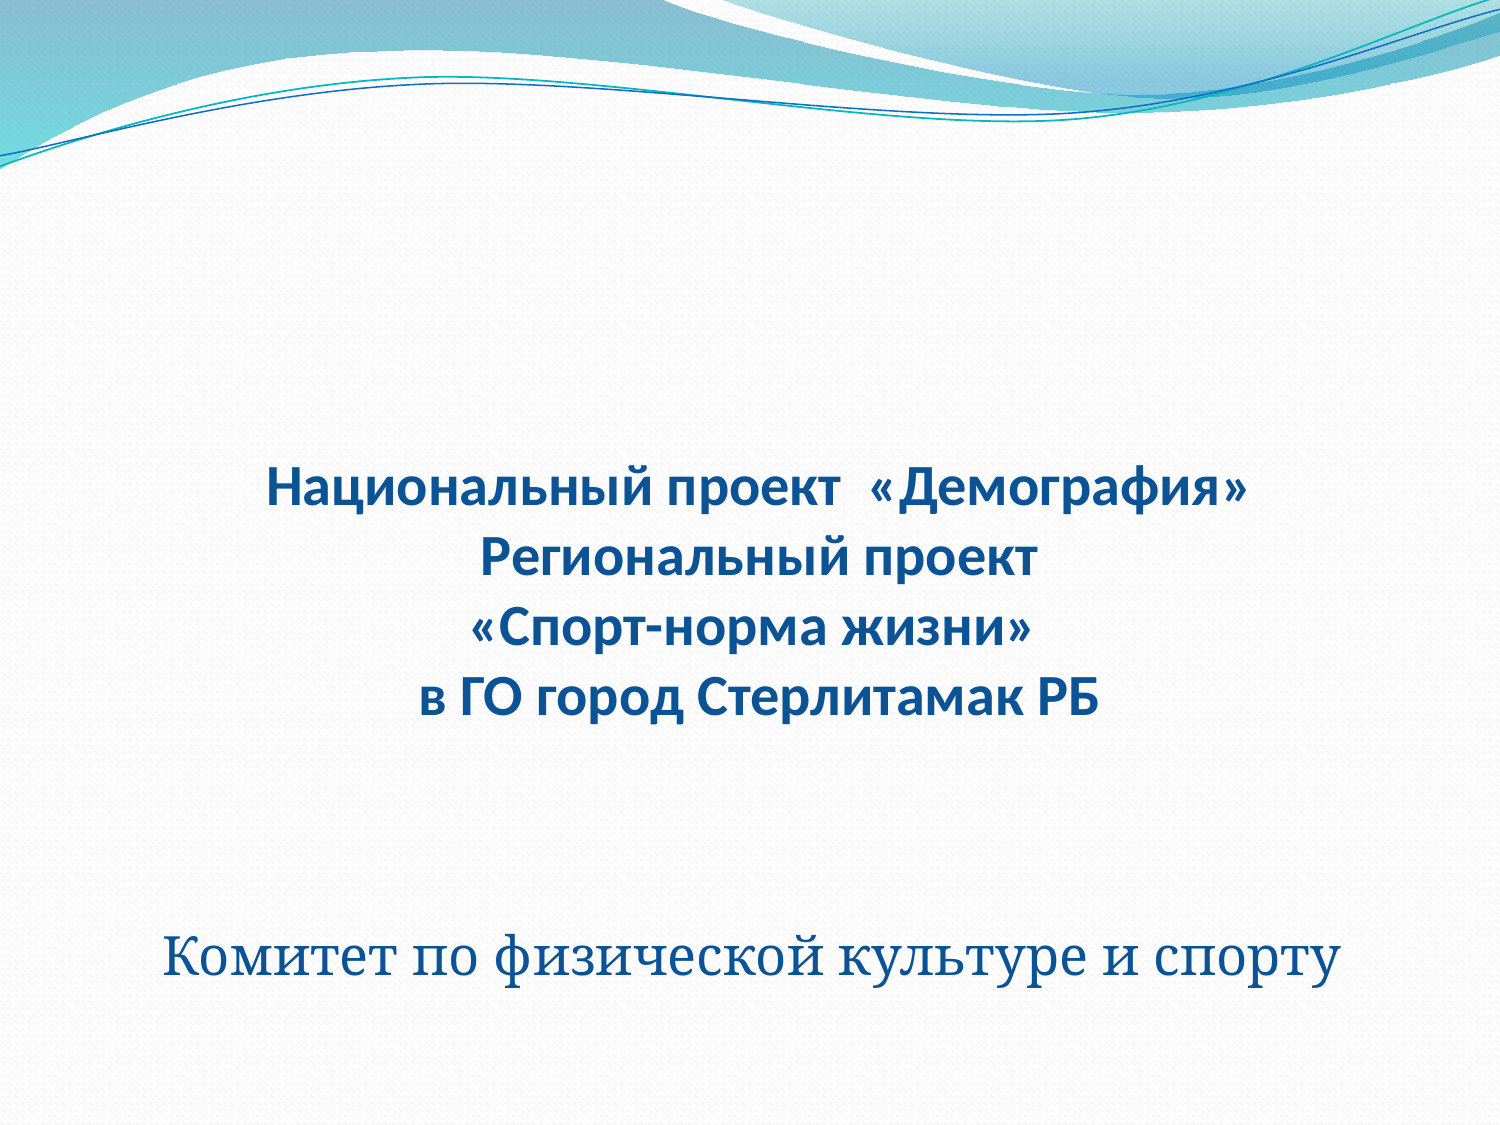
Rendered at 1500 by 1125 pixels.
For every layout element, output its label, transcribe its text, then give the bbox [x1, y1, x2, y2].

title Национальный проект «Демография» Региональный проект «Спорт-норма жизни» в ГО город Стерлитамак РБ [93, 82, 1425, 868]
list Комитет по физической культуре и спорту [75, 914, 1430, 1043]
